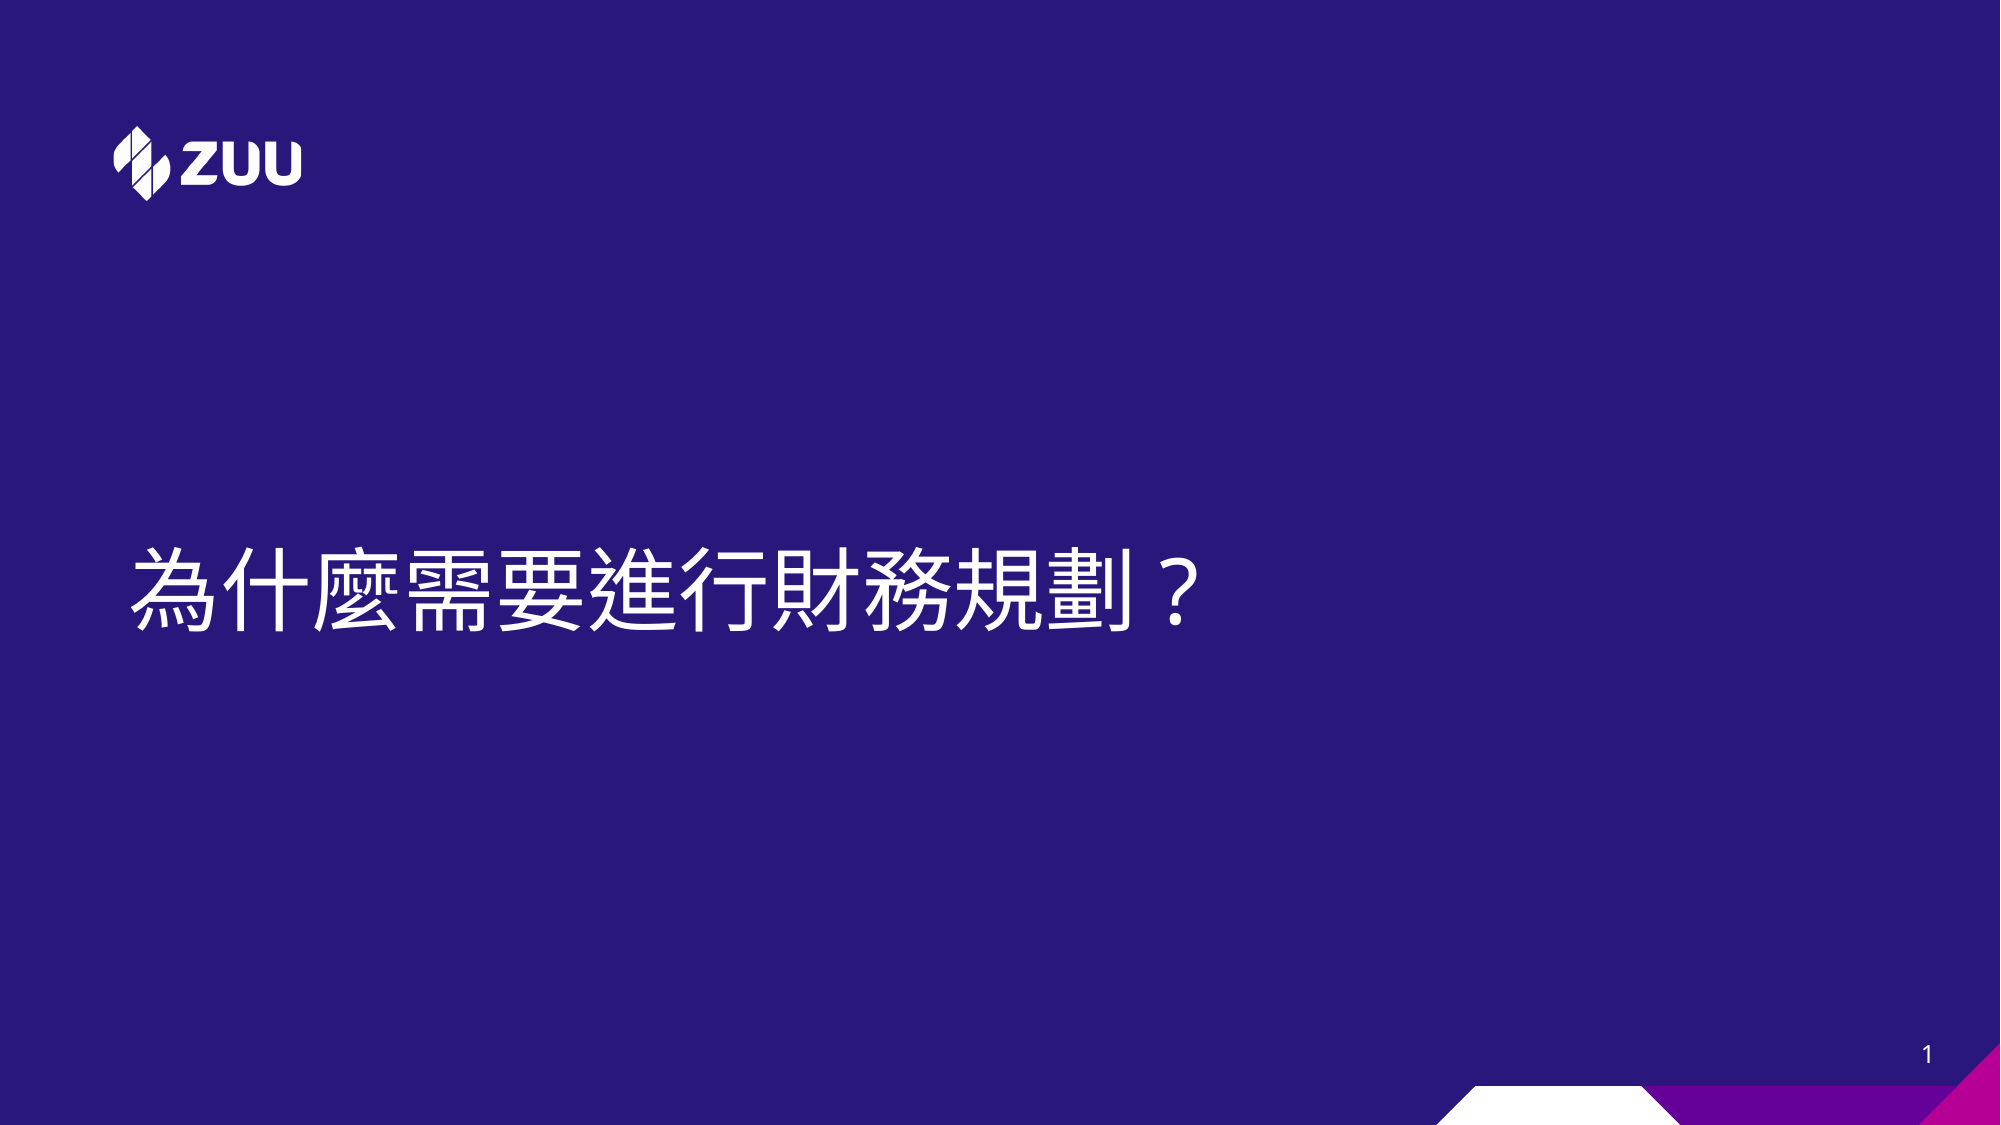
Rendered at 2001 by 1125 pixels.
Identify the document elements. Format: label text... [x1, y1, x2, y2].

subtitle 為什麼需要進行財務規劃? [113, 537, 2000, 969]
slide_number 1 [1500, 1039, 1950, 1073]
